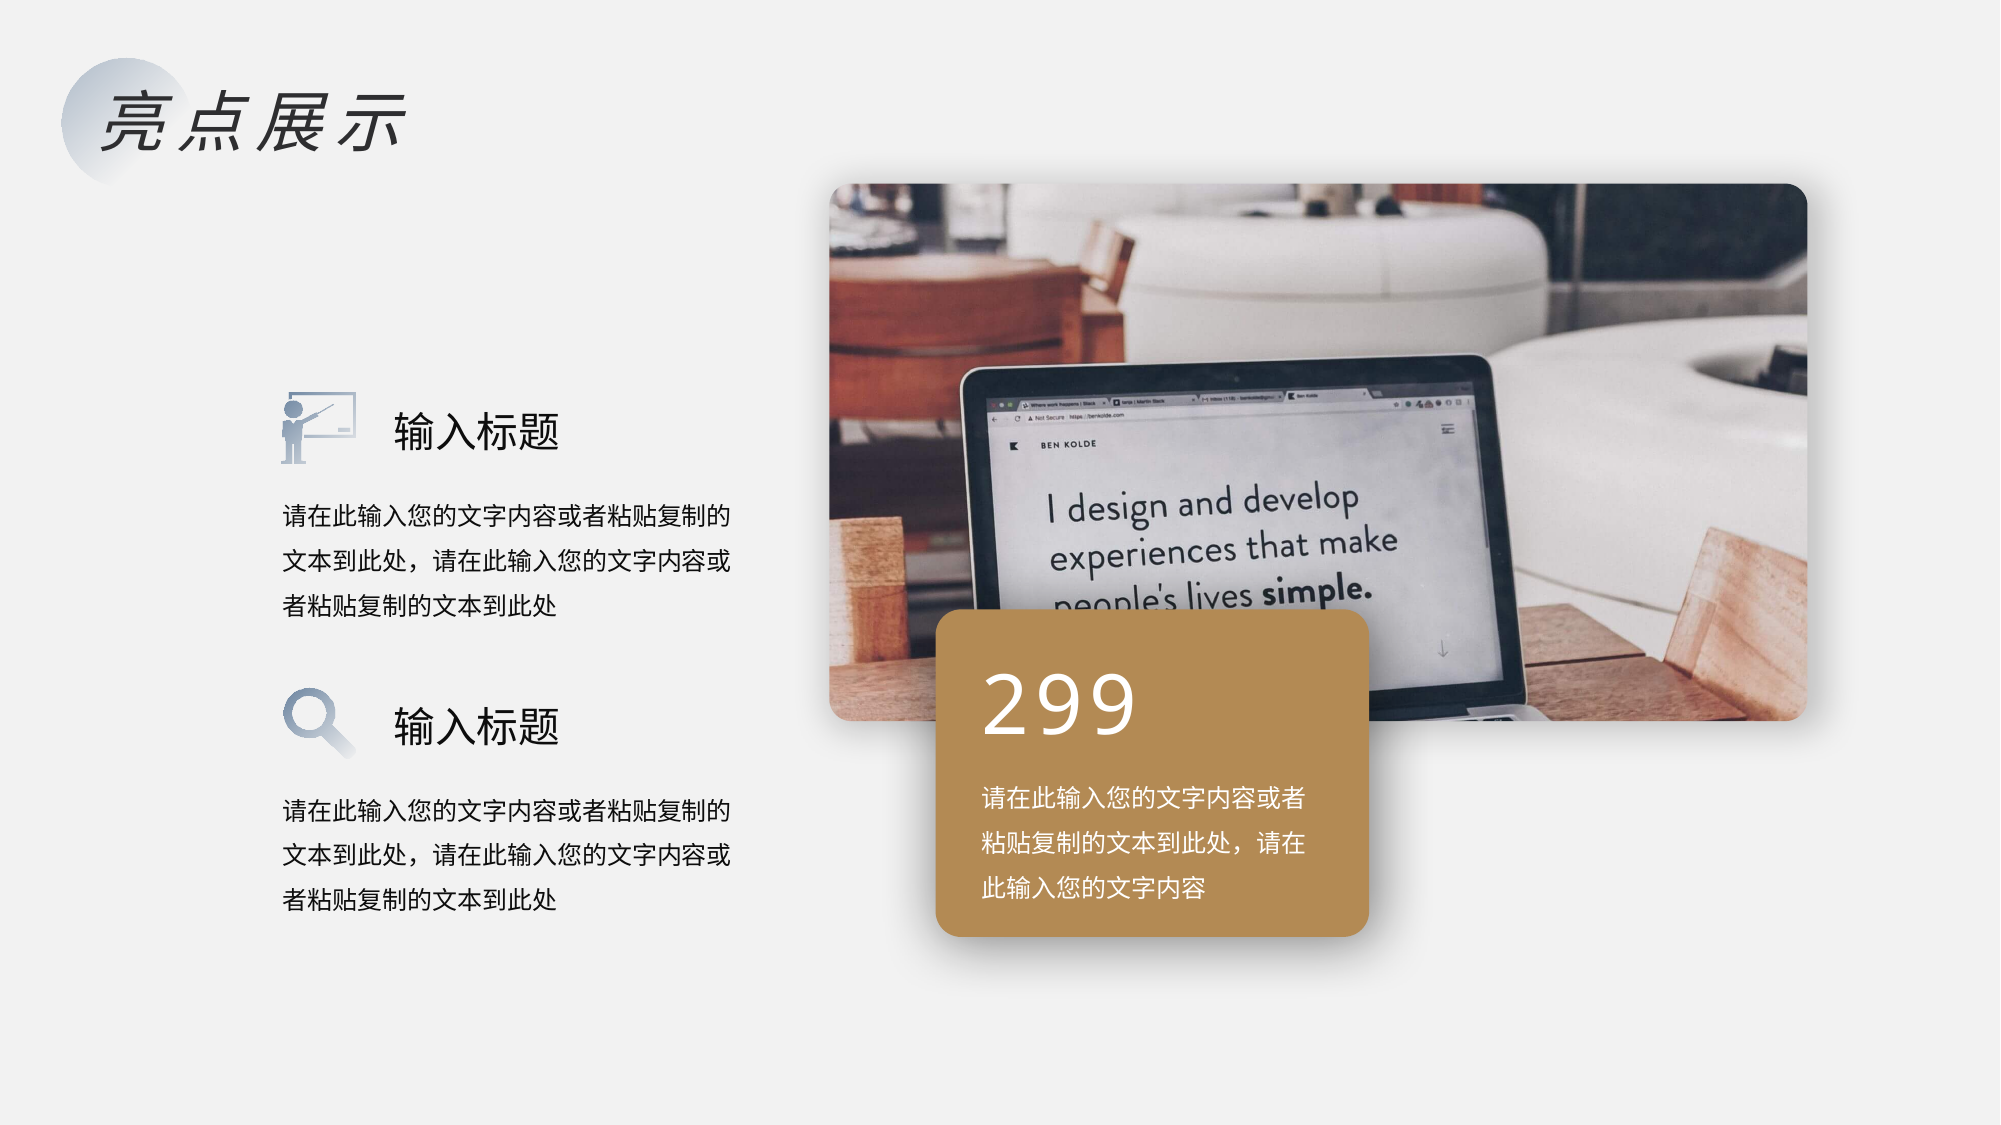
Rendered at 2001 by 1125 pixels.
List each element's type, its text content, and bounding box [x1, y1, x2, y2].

text_box [83, 56, 170, 72]
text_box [267, 687, 754, 925]
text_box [935, 609, 1370, 937]
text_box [267, 392, 754, 630]
text_box [828, 182, 1809, 723]
text_box 亮点展示 [82, 72, 553, 168]
text_box [60, 73, 175, 189]
